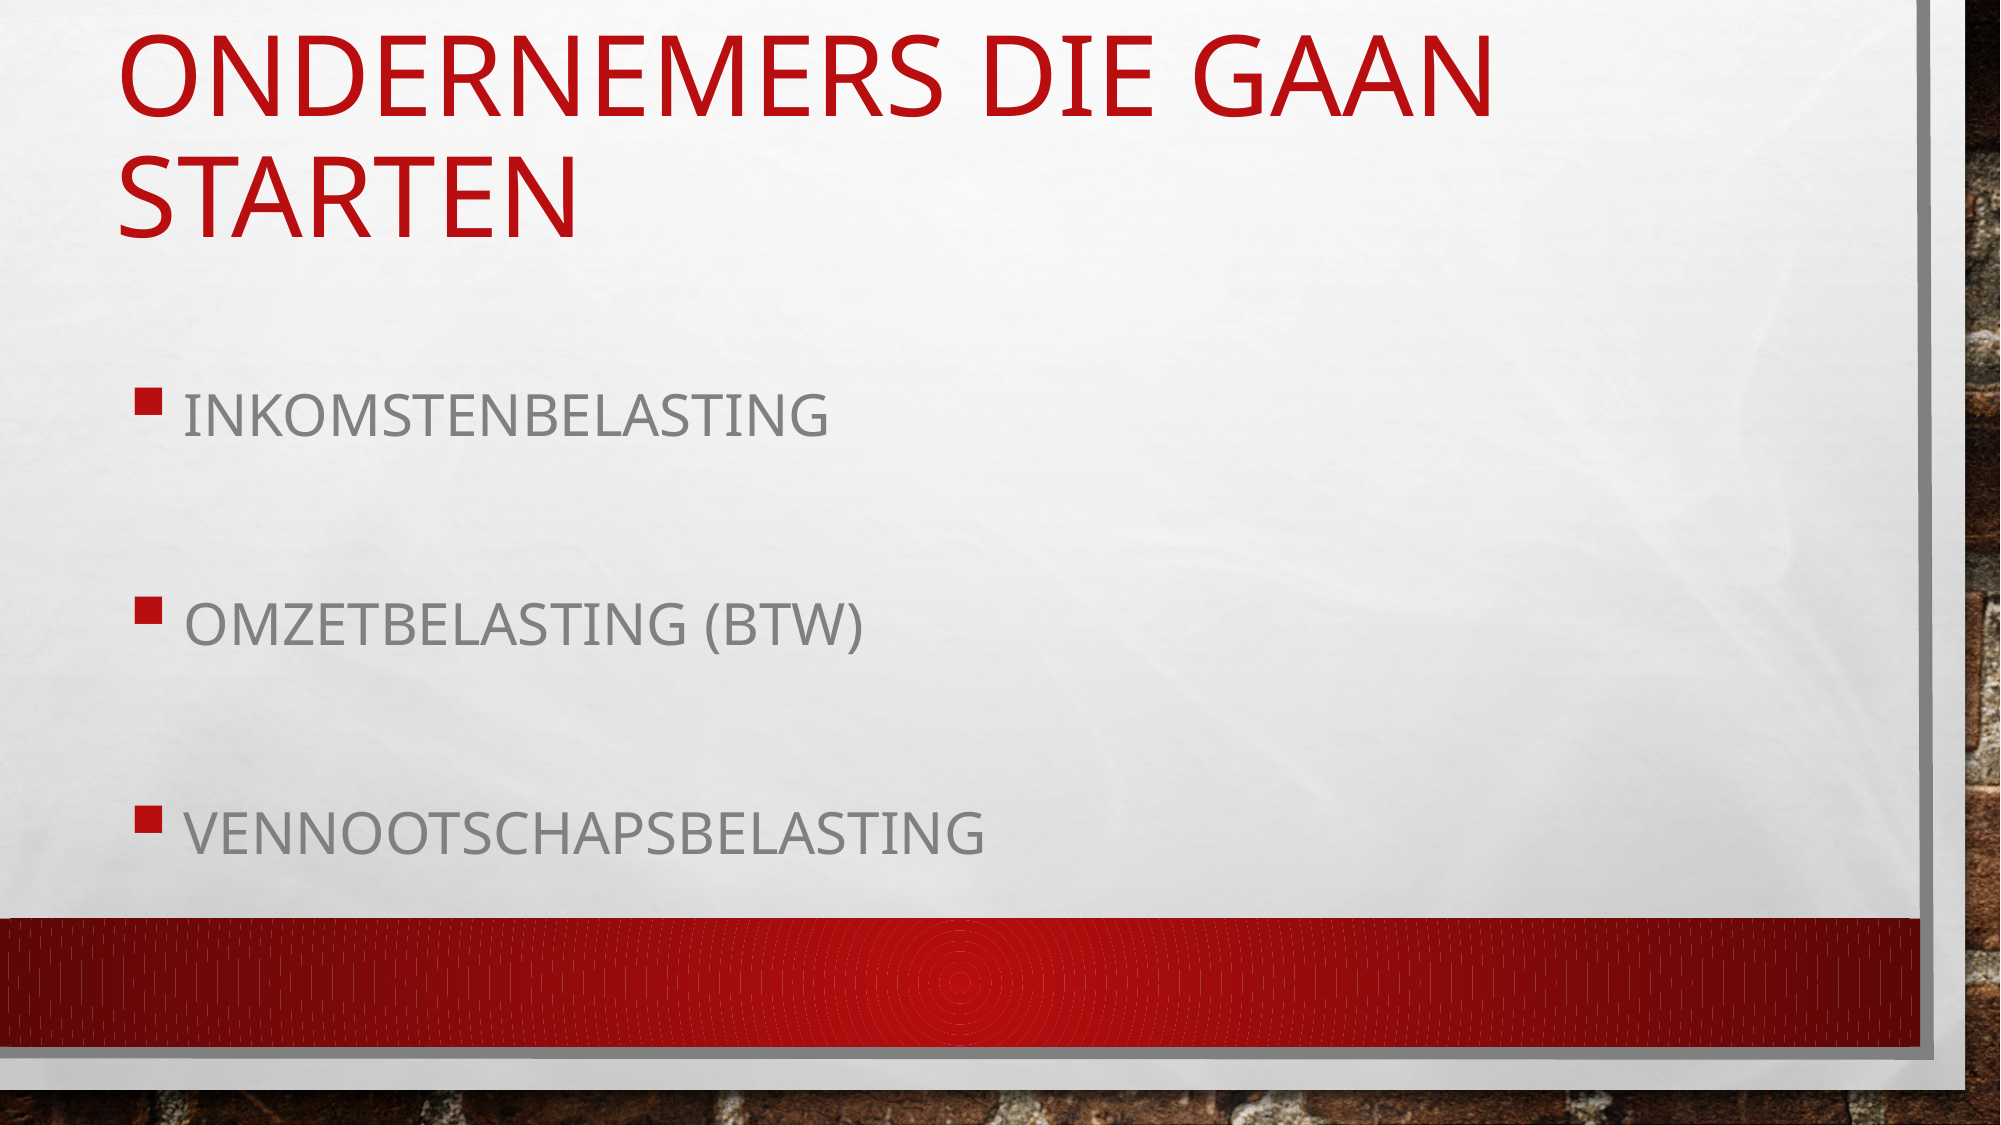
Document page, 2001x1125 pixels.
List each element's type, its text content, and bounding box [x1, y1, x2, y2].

title 3 soorten belasting voor ondernemers die gaan starten [100, 0, 1818, 270]
list Inkomstenbelasting Omzetbelasting (BTW) Vennootschapsbelasting [112, 285, 1818, 883]
picture [0, 0, 2000, 1125]
